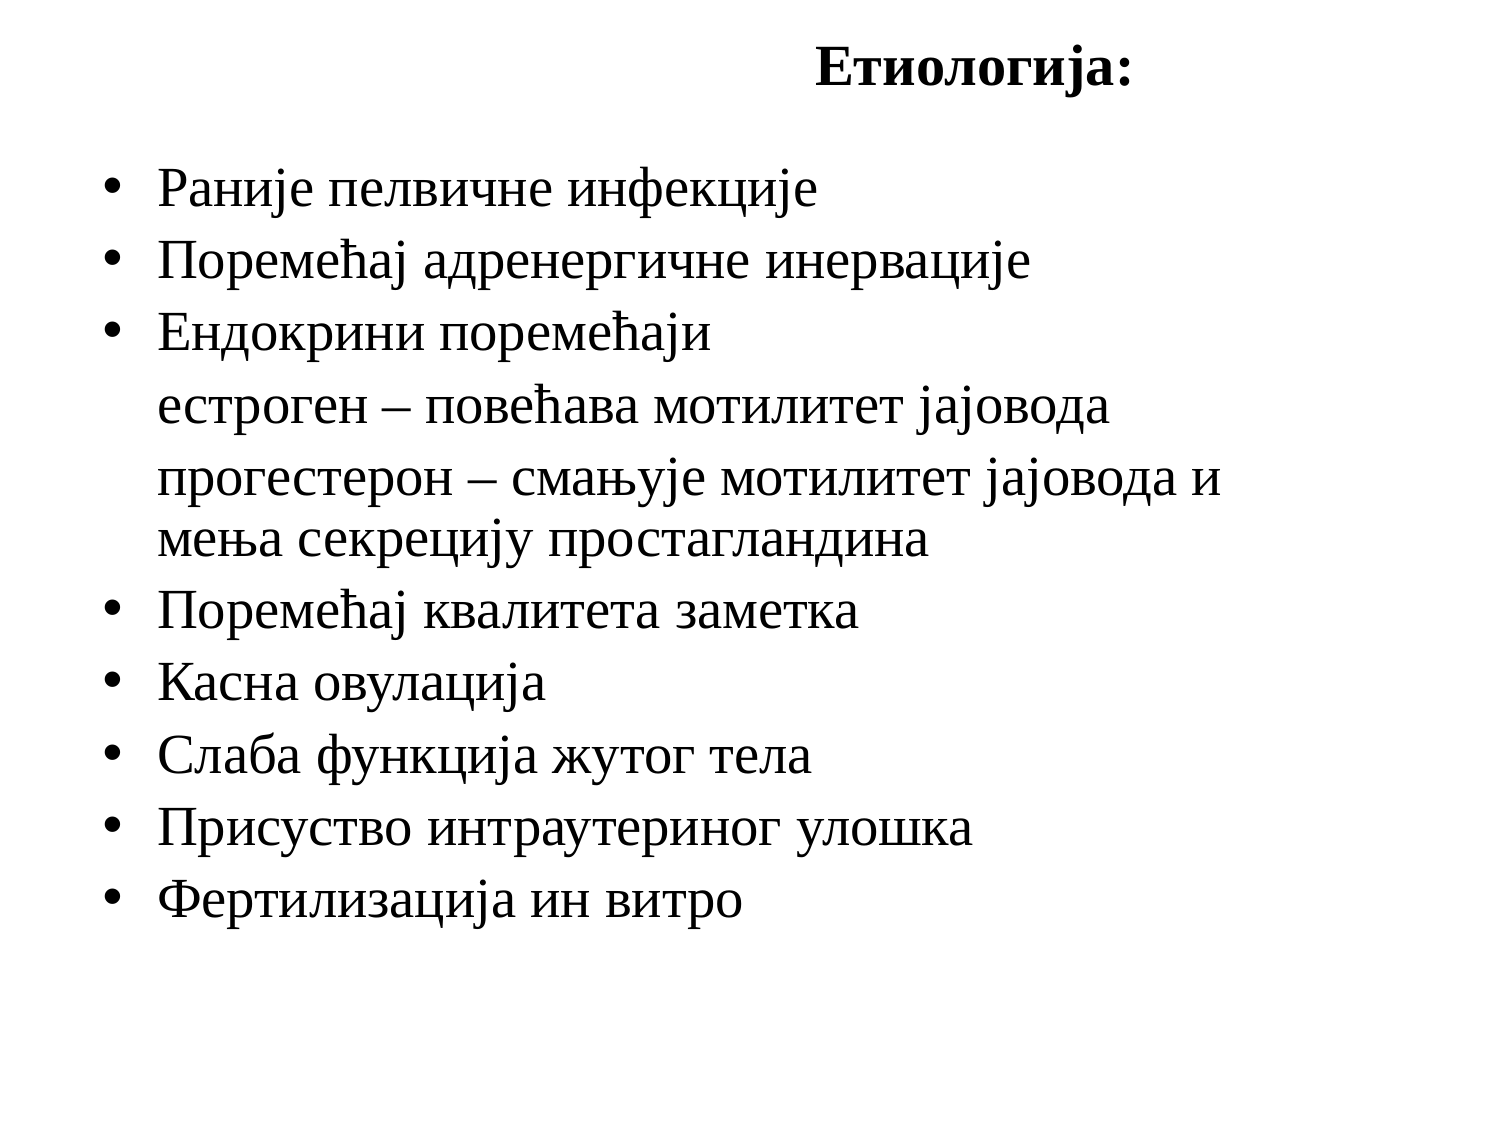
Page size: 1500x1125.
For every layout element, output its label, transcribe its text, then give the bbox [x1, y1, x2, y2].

list Раније пелвичне инфекције Поремећај адренергичне инервације Ендокрини поремећаји естроген – повећава мотилитет јајовода прогестерон – смањује мотилитет јајовода и мења секрецију простагландина Поремећај квалитета заметка Касна овулација Слаба функција жутог тела Присуство интраутериног улошка Фертилизација ин витро [87, 149, 1450, 988]
title Етиолoгија: [112, 0, 1388, 125]
